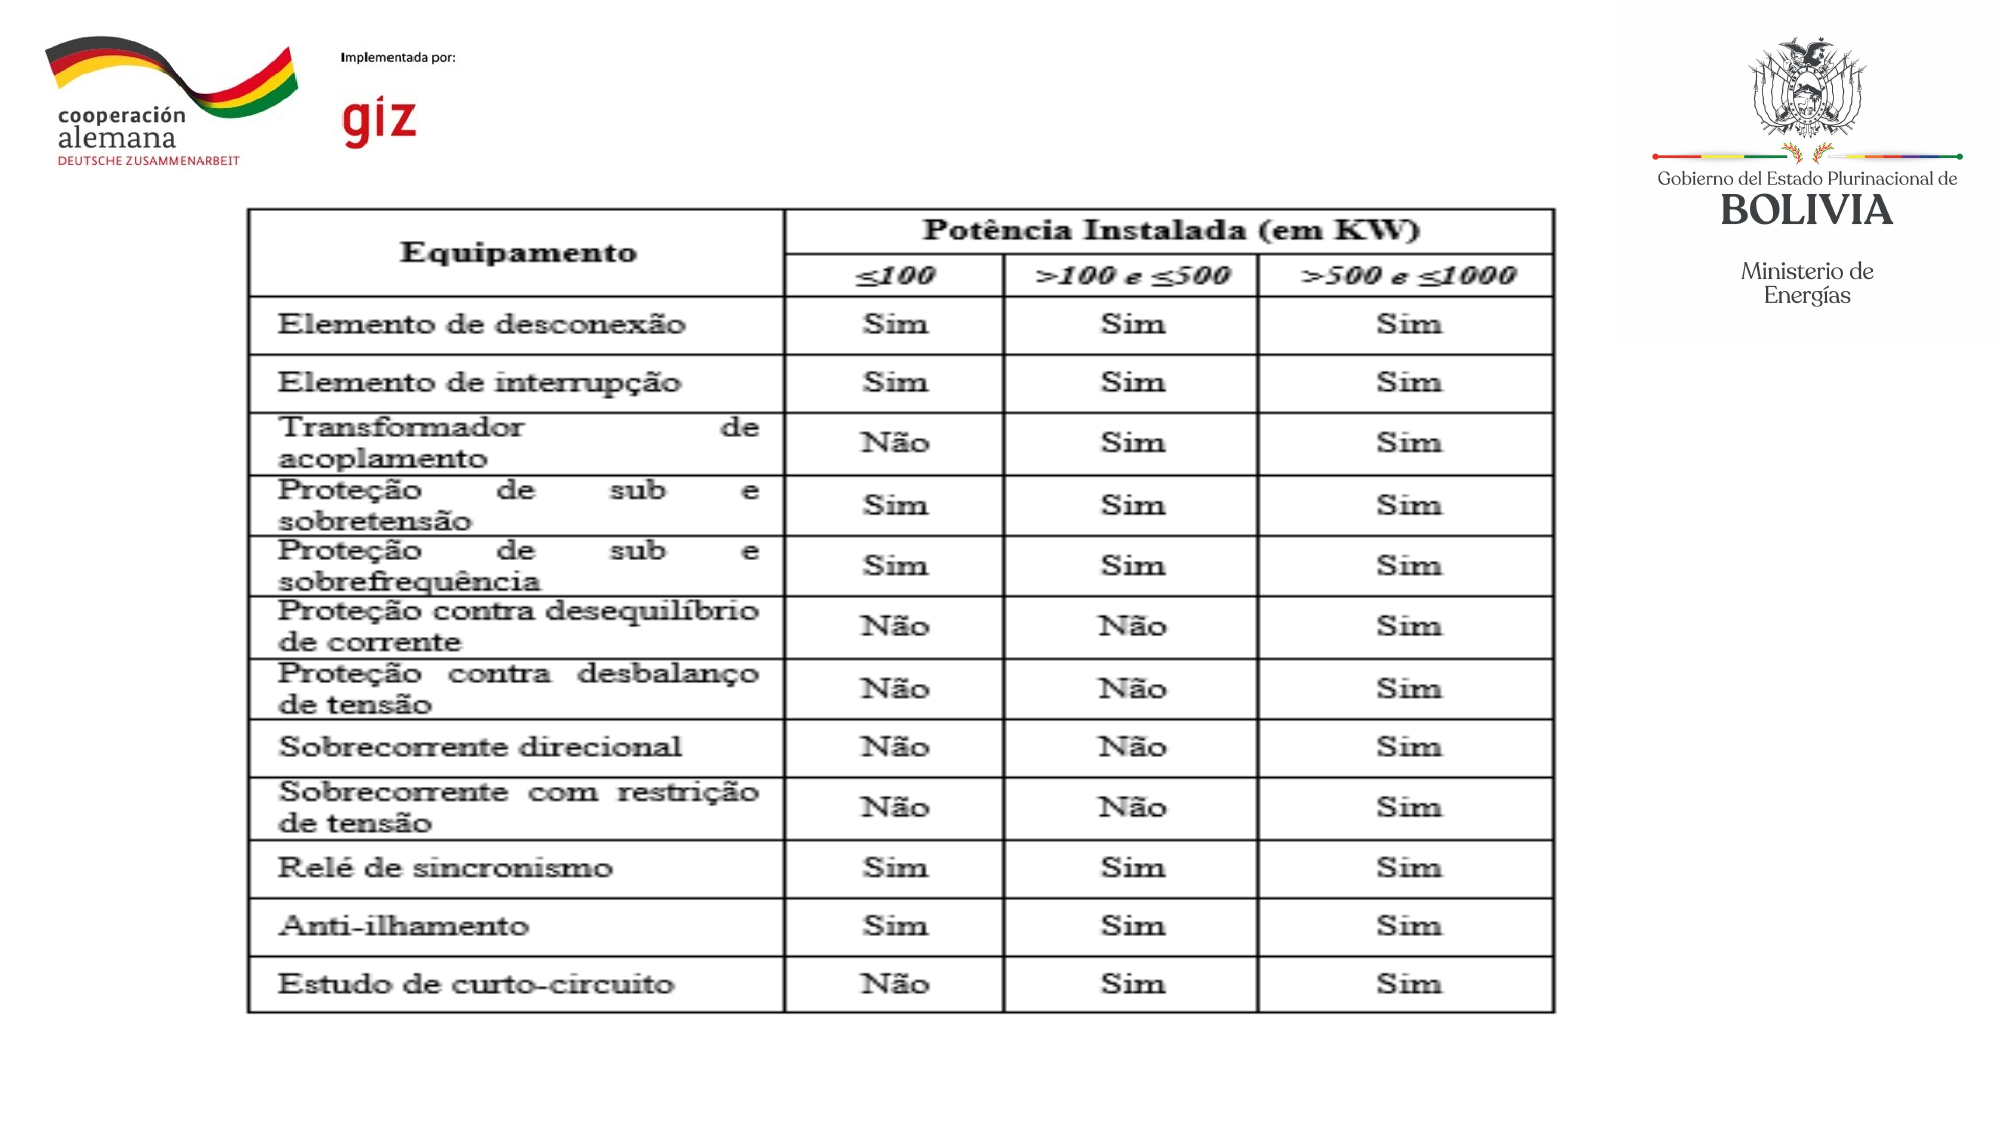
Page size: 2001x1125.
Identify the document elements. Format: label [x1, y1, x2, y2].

picture [1615, 0, 2000, 341]
picture [16, 0, 1602, 1042]
